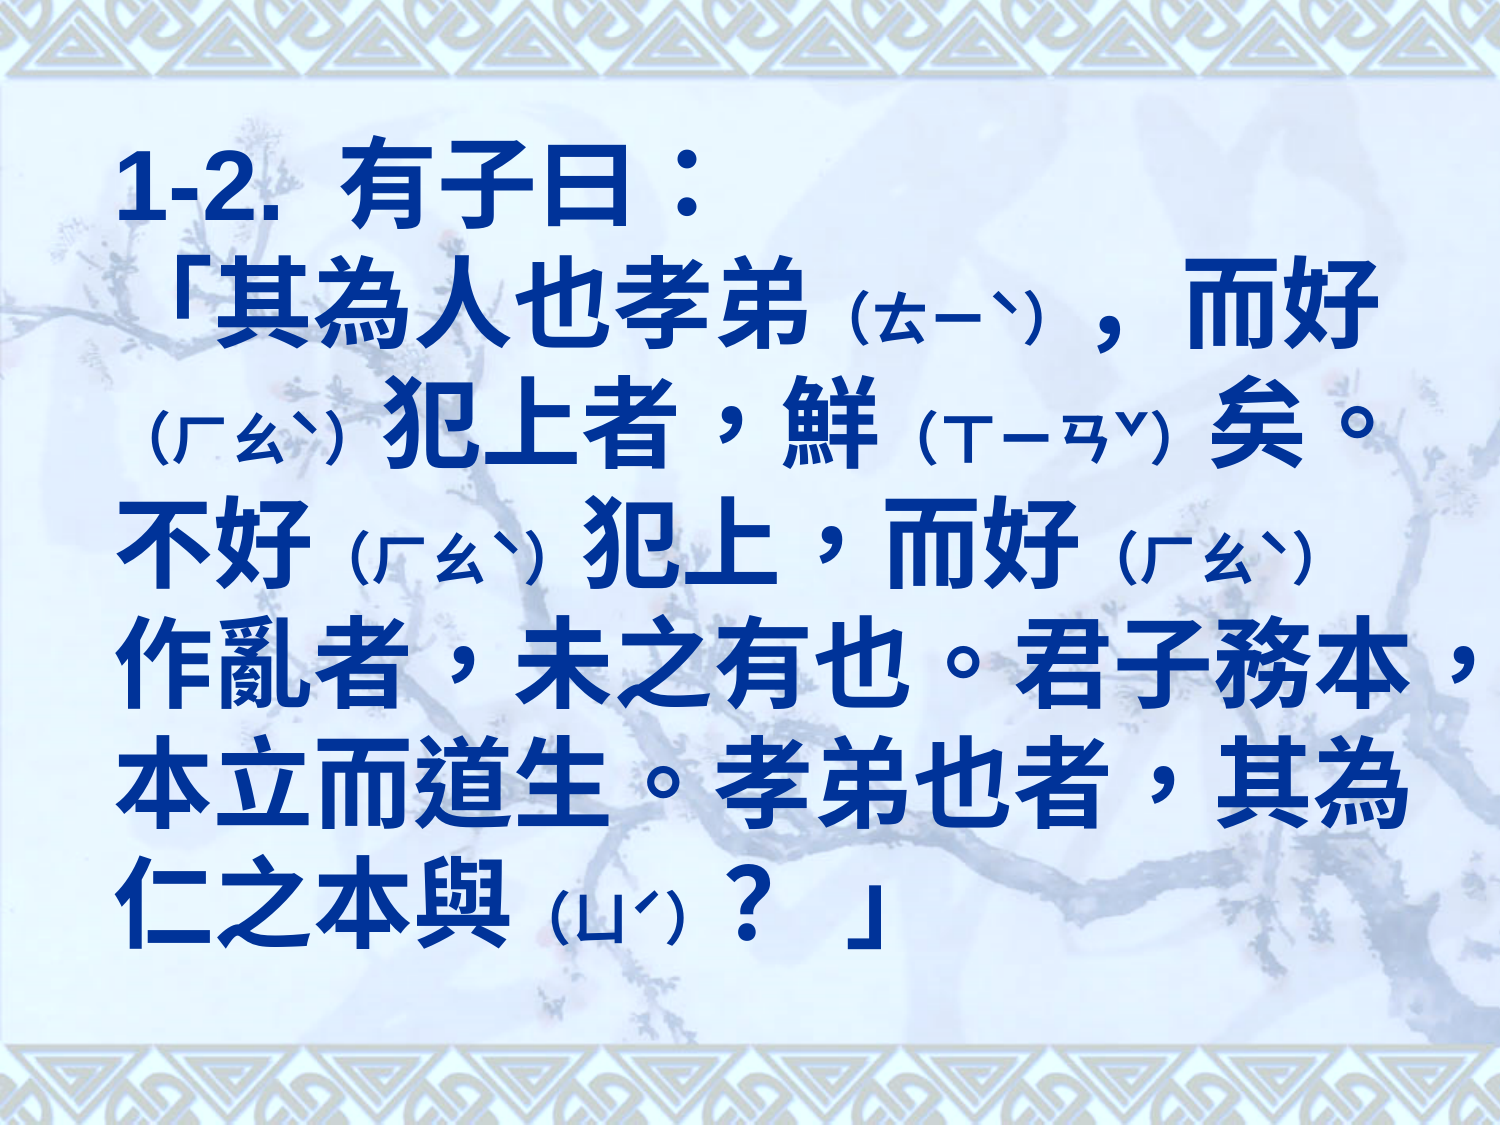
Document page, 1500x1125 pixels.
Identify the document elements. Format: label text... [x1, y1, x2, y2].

title 1-2. 有子曰： 「其為人也孝弟（ㄊㄧˋ），而好（ㄏㄠˋ）犯上者，鮮（ㄒㄧㄢˇ）矣。不好（ㄏㄠˋ）犯上，而好（ㄏㄠˋ）作亂者，未之有也。君子務本，本立而道生。孝弟也者，其為仁之本與（ㄩˊ）？ 」 [98, 458, 1434, 624]
picture [0, 0, 1500, 1125]
